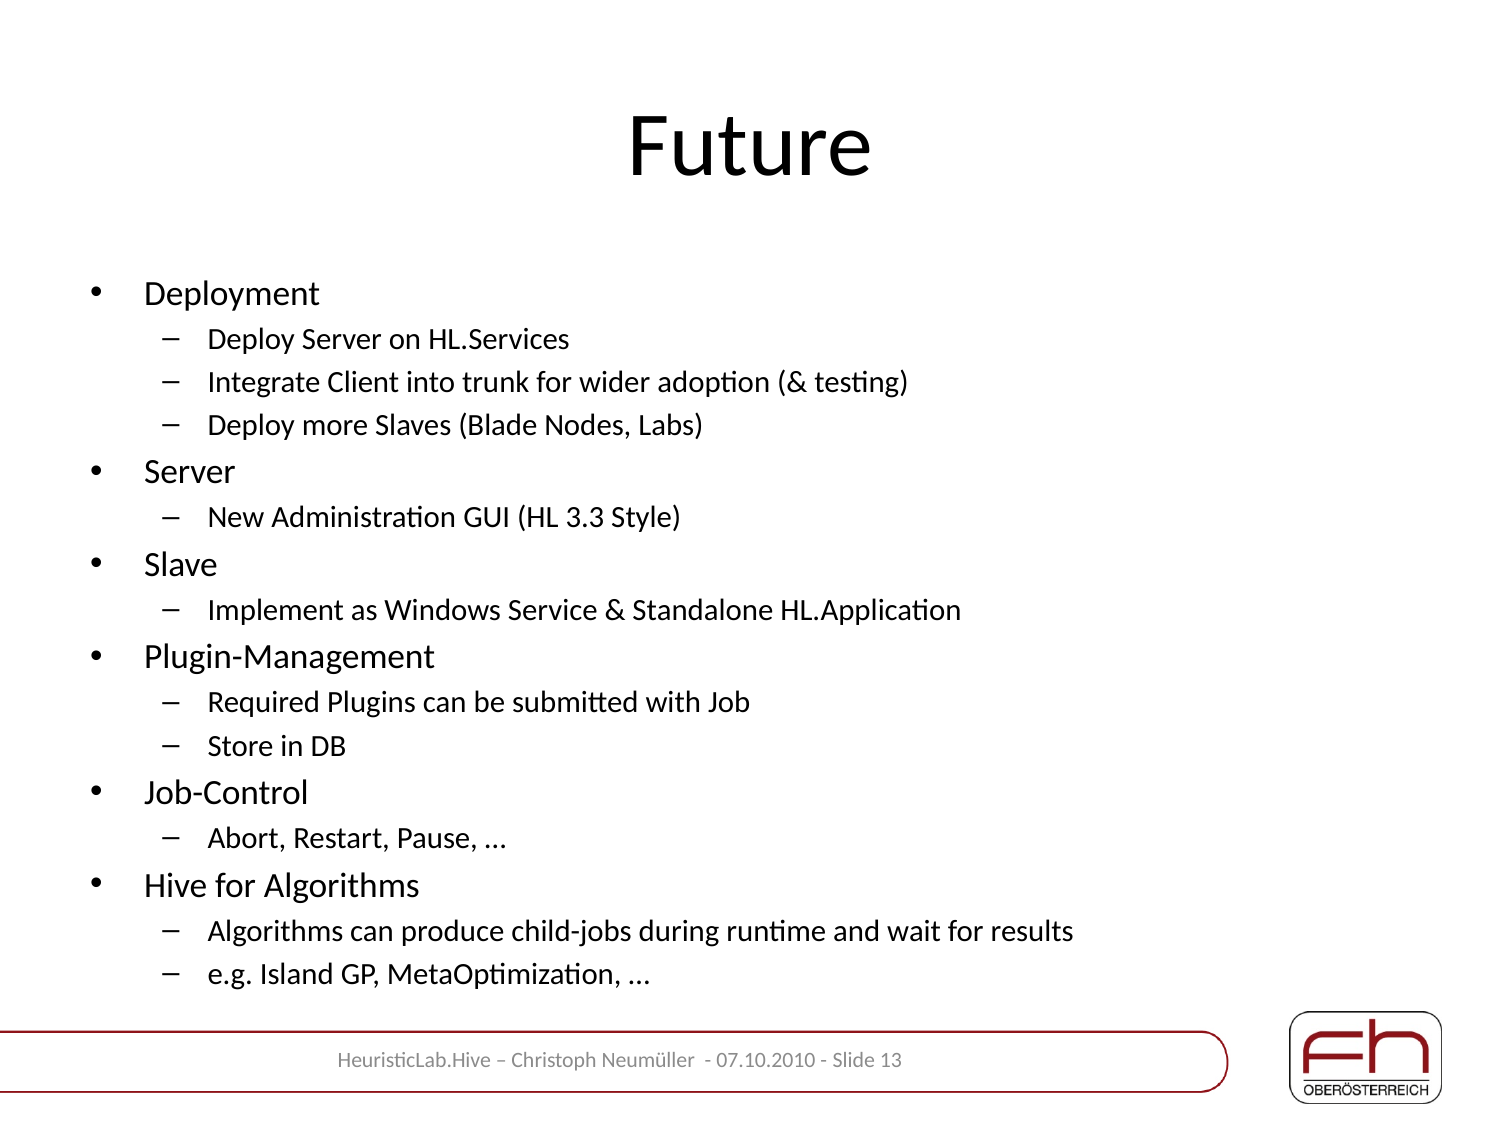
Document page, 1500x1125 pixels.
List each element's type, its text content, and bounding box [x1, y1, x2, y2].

list Deployment Deploy Server on HL.Services Integrate Client into trunk for wider adoption (& testing) Deploy more Slaves (Blade Nodes, Labs) Server New Administration GUI (HL 3.3 Style) Slave Implement as Windows Service & Standalone HL.Application Plugin-Management Required Plugins can be submitted with Job Store in DB Job-Control Abort, Restart, Pause, … Hive for Algorithms Algorithms can produce child-jobs during runtime and wait for results e.g. Island GP, MetaOptimization, … [75, 262, 1425, 1005]
picture [1289, 1011, 1442, 1104]
picture [0, 1027, 1231, 1096]
title Future [75, 45, 1425, 233]
